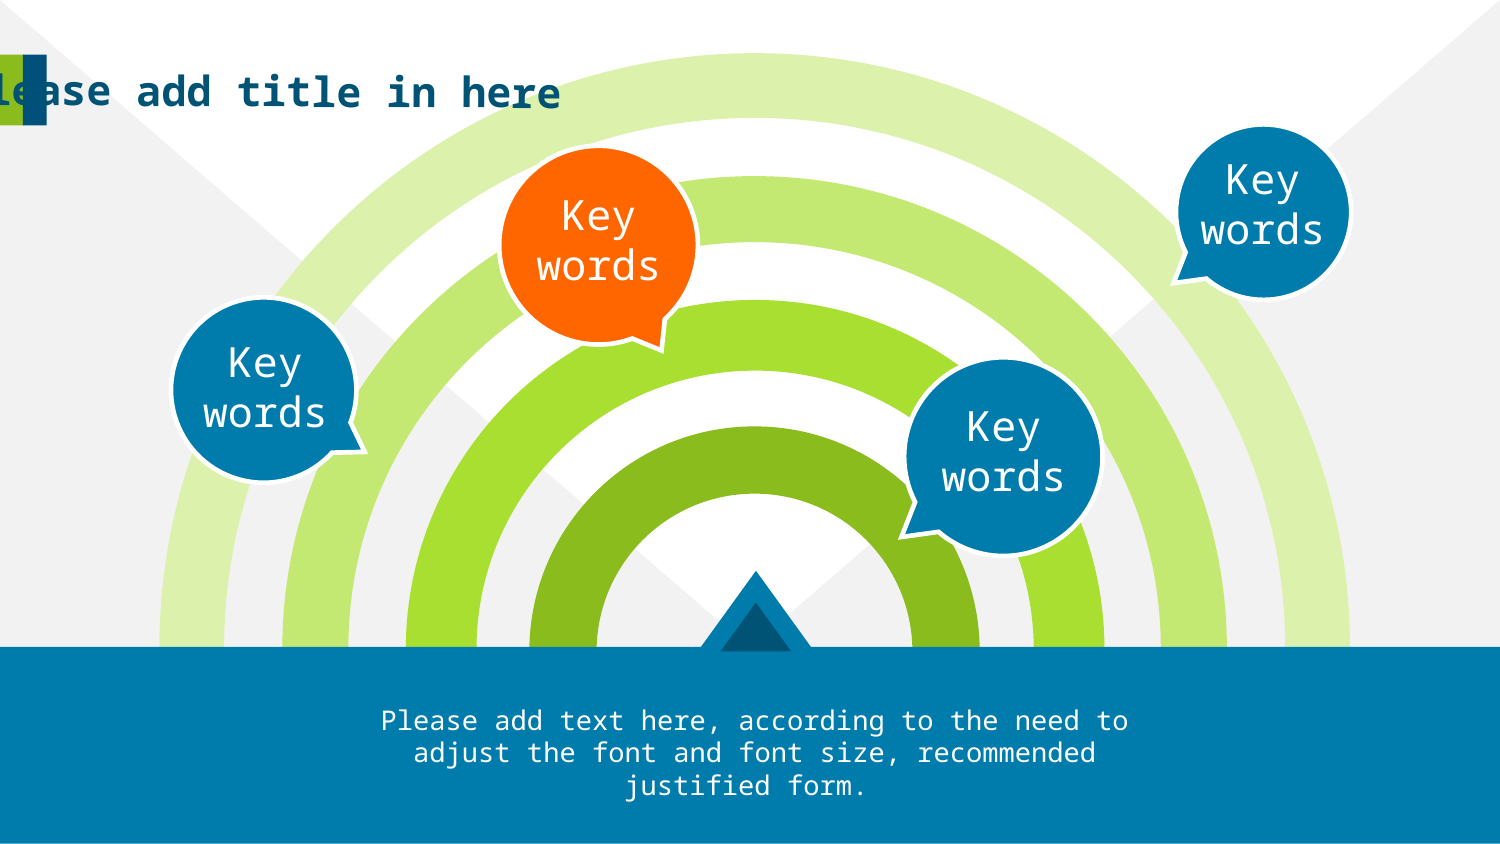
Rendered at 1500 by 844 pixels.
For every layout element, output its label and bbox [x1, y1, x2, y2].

text_box [0, 570, 1500, 844]
text_box [159, 52, 1351, 569]
text_box [498, 145, 699, 345]
text_box [0, 0, 1500, 570]
text_box [903, 357, 1103, 557]
text_box [170, 297, 357, 483]
text_box [1175, 124, 1352, 301]
